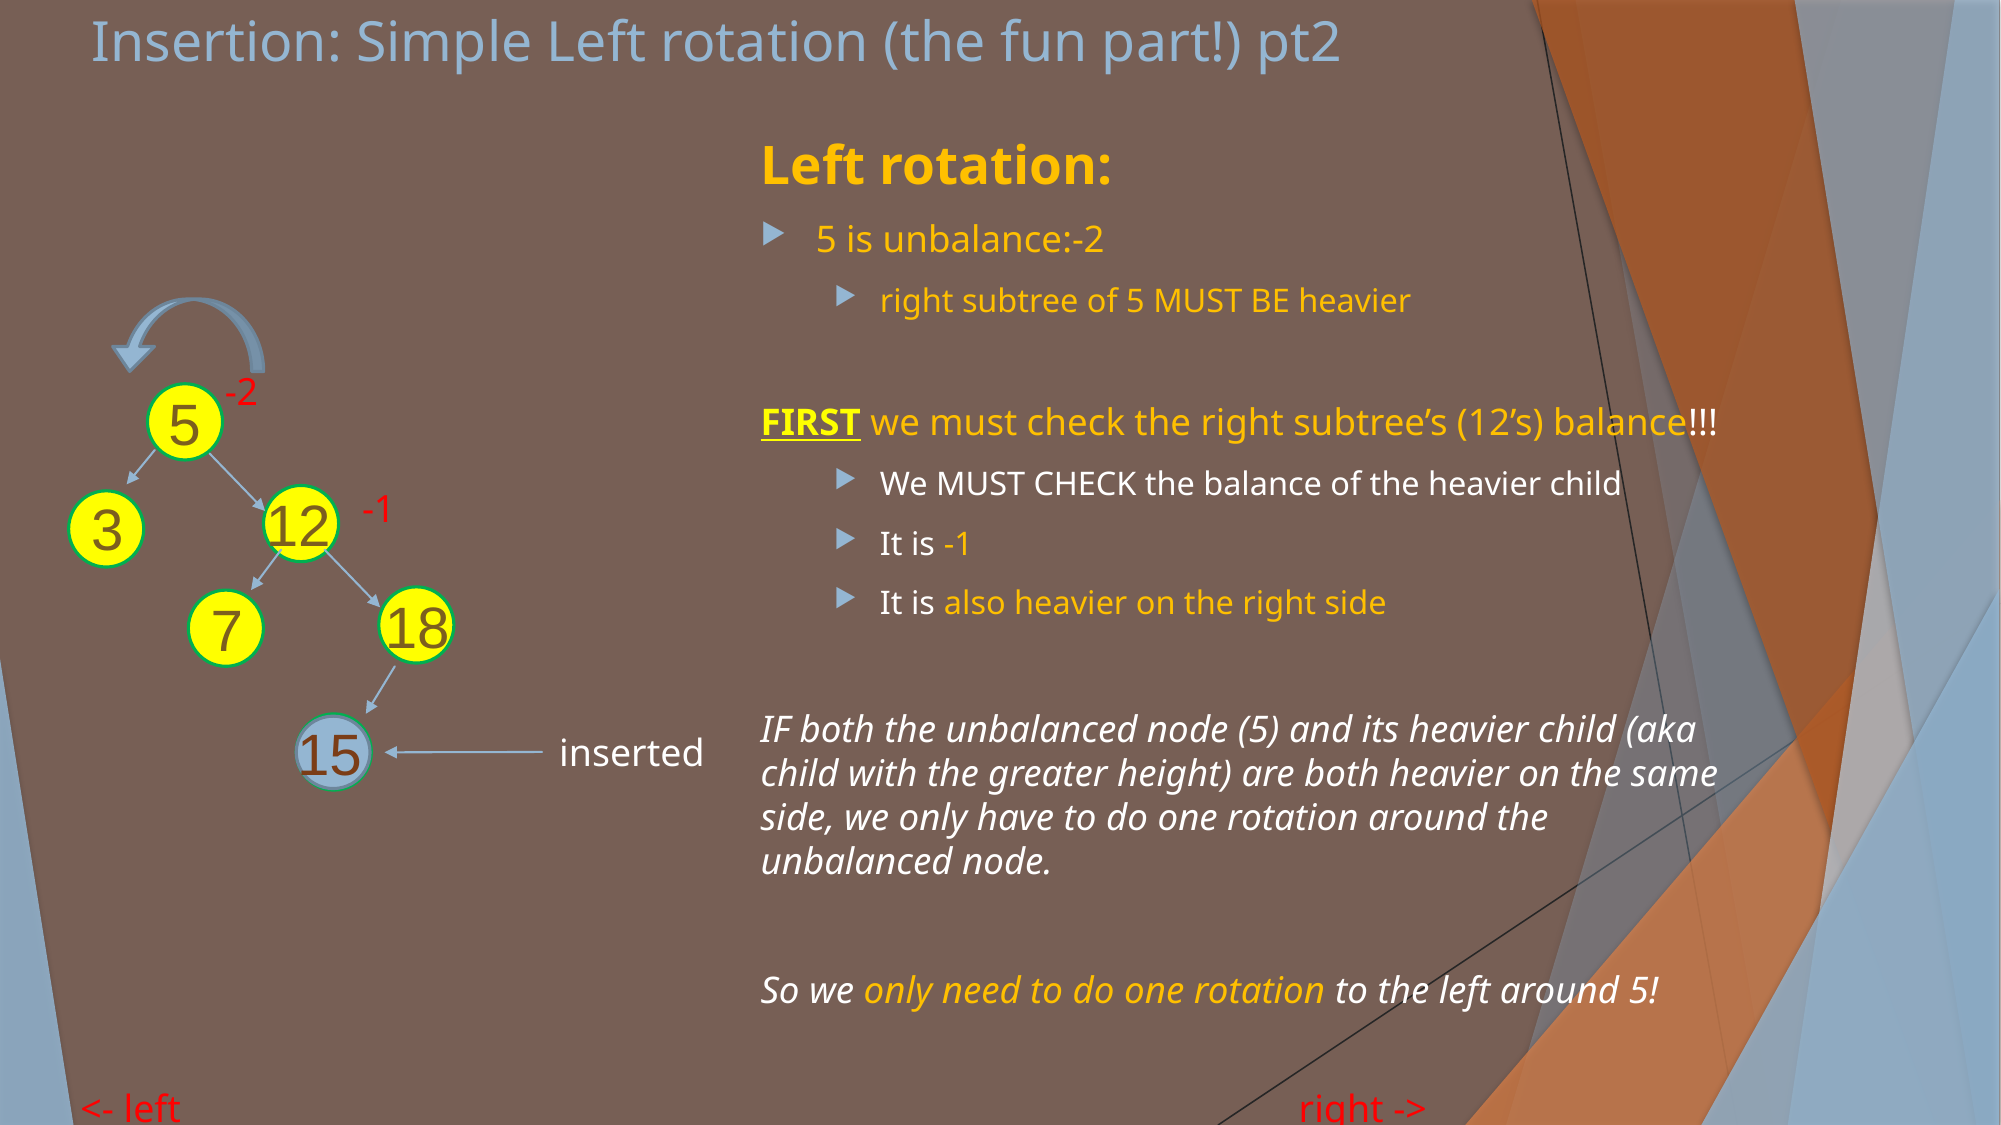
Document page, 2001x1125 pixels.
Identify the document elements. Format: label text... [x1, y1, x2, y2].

text_box 3 [76, 484, 133, 570]
text_box inserted [544, 721, 720, 782]
text_box [145, 399, 153, 445]
text_box 18 [370, 582, 473, 668]
text_box 5 [153, 379, 238, 465]
text_box [133, 500, 146, 558]
text_box 15 [282, 709, 385, 795]
text_box [186, 603, 195, 653]
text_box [324, 549, 381, 608]
title Insertion: Simple Left rotation (the fun part!) pt2 [76, 0, 1487, 114]
footer <- left right -> [65, 1077, 1826, 1125]
text_box [111, 297, 266, 374]
text_box Left rotation: 5 is unbalance:-2 right subtree of 5 MUST BE heavier FIRST we must check the right subtree’s (12’s) balance!!! We MUST CHECK the balance of the heavier child It is -1 It is also heavier on the right side IF both the unbalanced node (5) and its heavier child (aka child with the greater height) are both heavier on the same side, we only have to do one rotation around the unbalanced node. So we only need to do one rotation to the left around 5! [745, 123, 1737, 1062]
text_box 12 [251, 480, 354, 565]
text_box 7 [195, 586, 264, 671]
text_box [67, 503, 76, 555]
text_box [365, 665, 396, 715]
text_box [209, 452, 266, 512]
text_box -2 [209, 360, 274, 421]
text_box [250, 549, 282, 591]
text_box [126, 449, 156, 485]
text_box -1 [347, 477, 411, 538]
